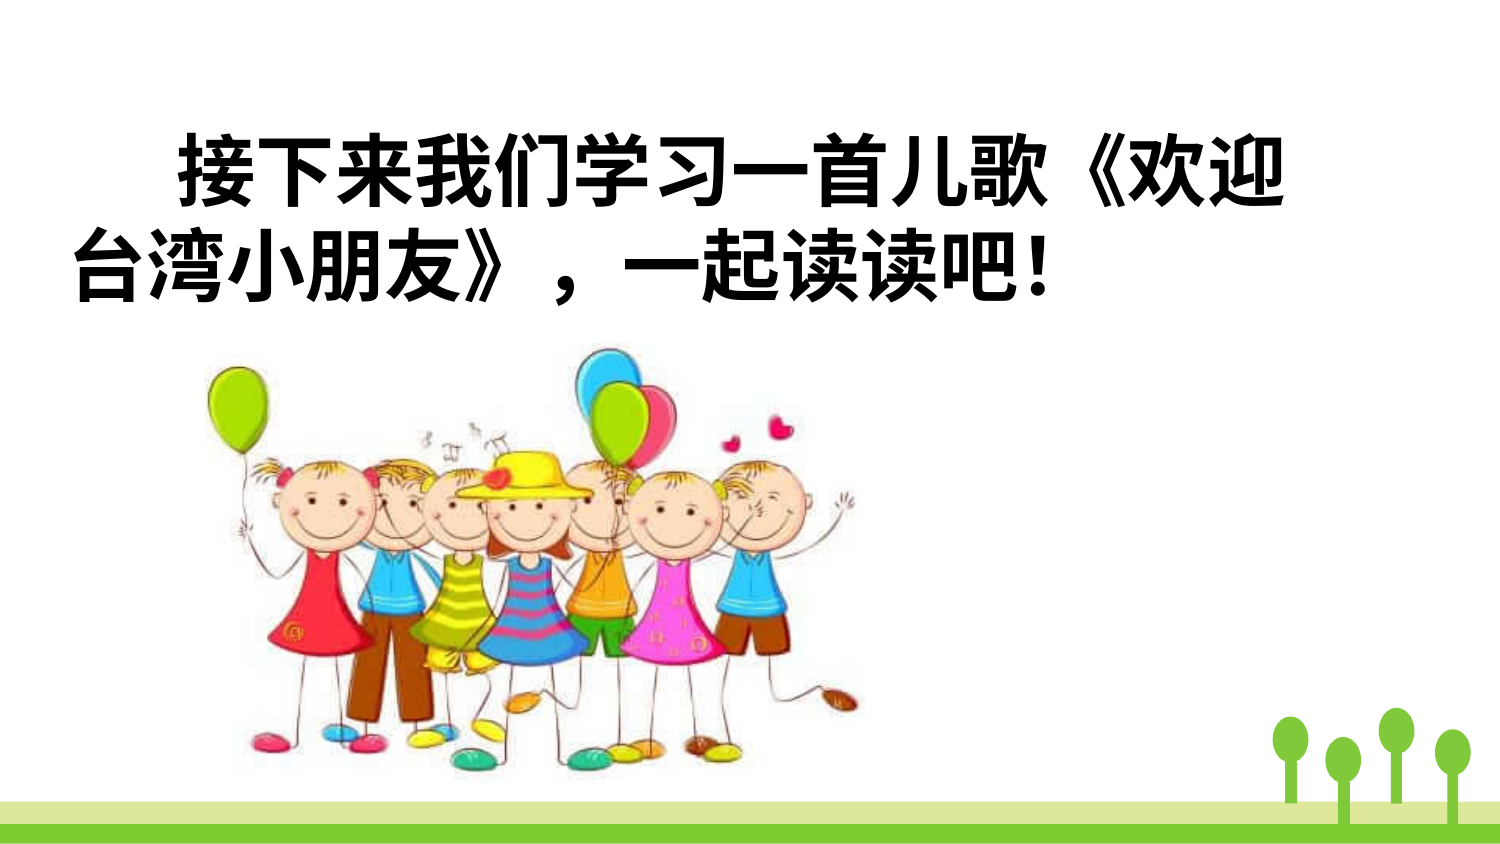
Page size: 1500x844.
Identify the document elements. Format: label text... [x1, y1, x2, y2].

picture [205, 342, 866, 784]
text_box 接下来我们学习一首儿歌《欢迎台湾小朋友》，一起读读吧！ [55, 115, 1362, 318]
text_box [0, 707, 1500, 844]
